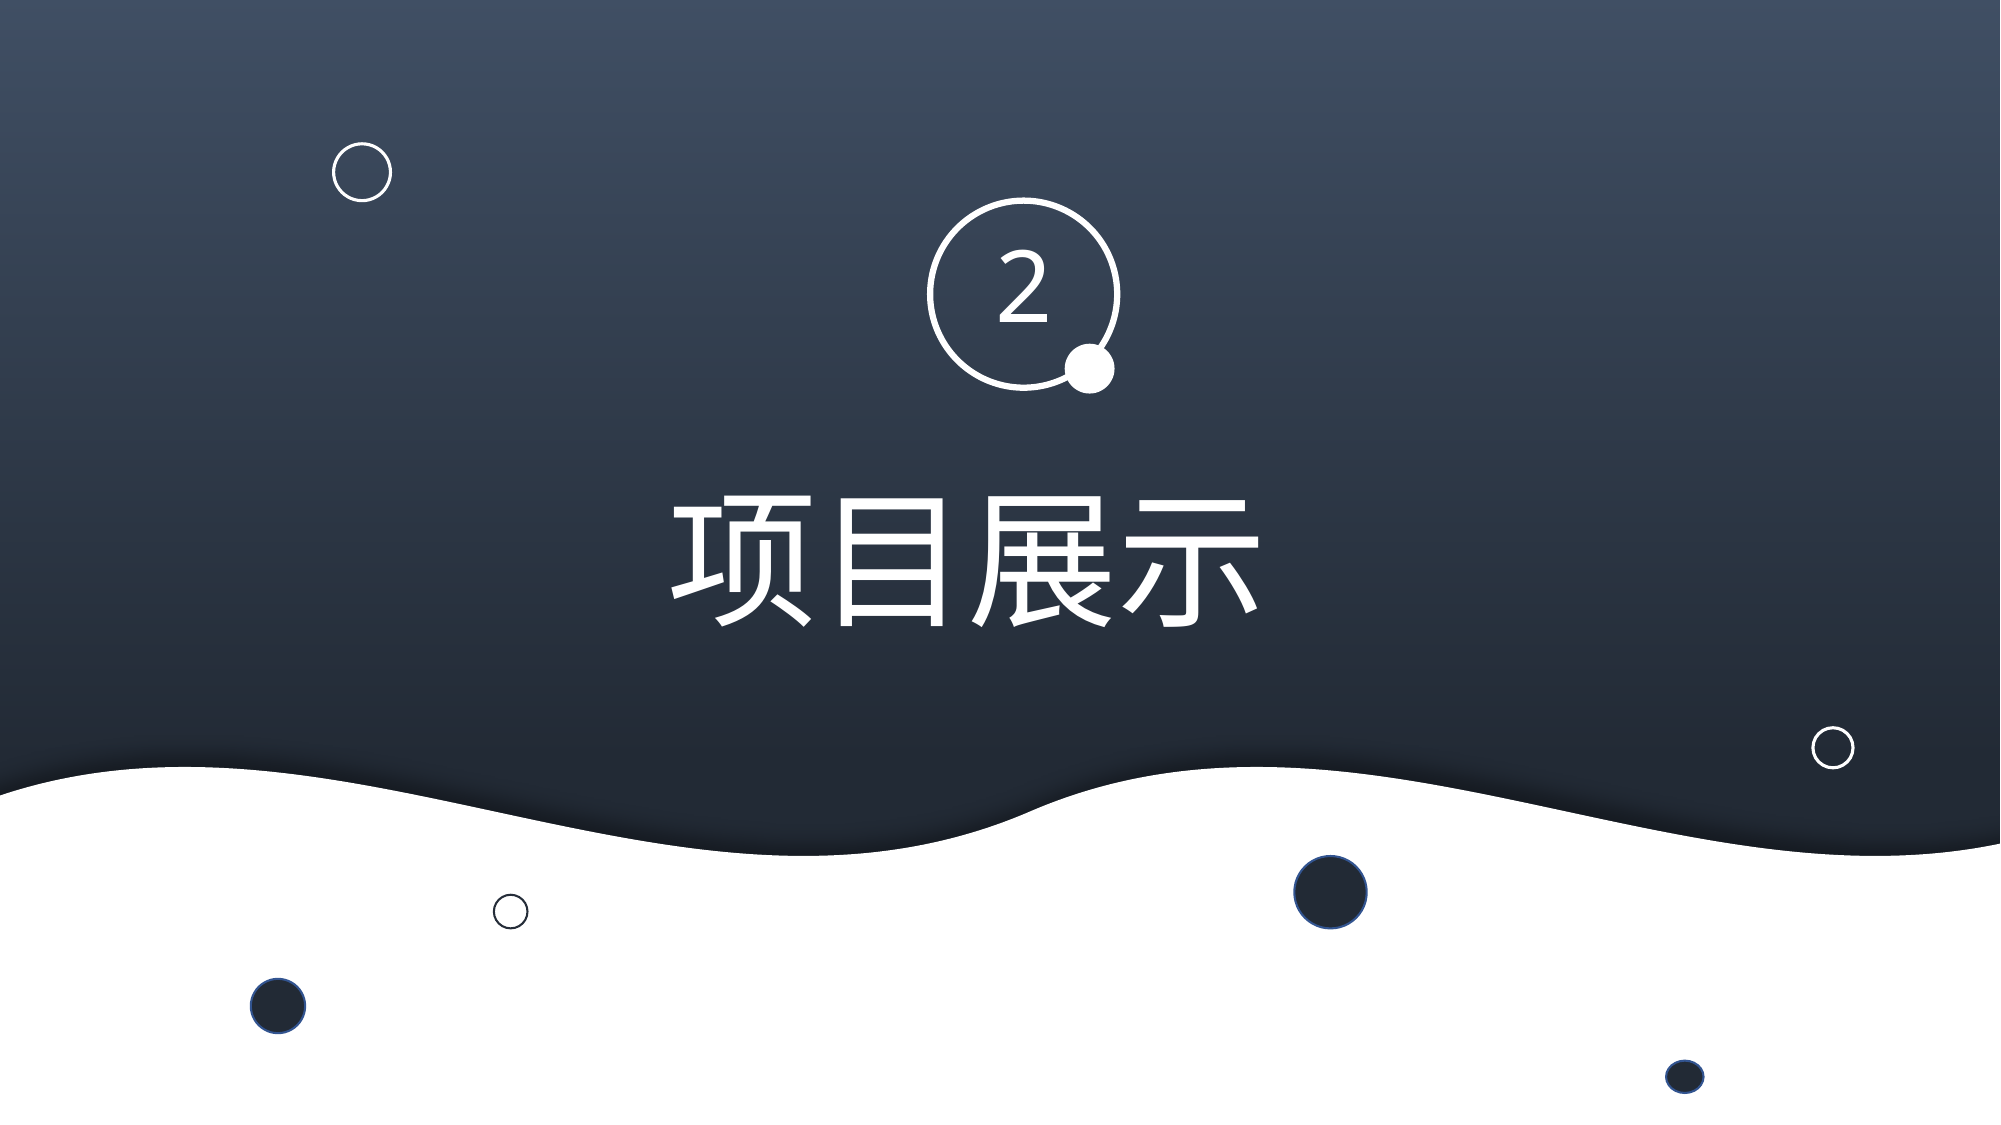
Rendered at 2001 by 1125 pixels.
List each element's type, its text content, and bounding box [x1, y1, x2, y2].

text_box [1072, 388, 1107, 395]
text_box [1665, 1059, 1705, 1095]
text_box [1293, 854, 1368, 930]
text_box [1811, 726, 1855, 769]
text_box [249, 977, 307, 1035]
text_box [492, 893, 529, 930]
text_box [0, 765, 2000, 1125]
text_box [0, 0, 2000, 829]
text_box [332, 142, 392, 202]
text_box 项目展示 [652, 458, 1395, 653]
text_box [930, 200, 1118, 388]
